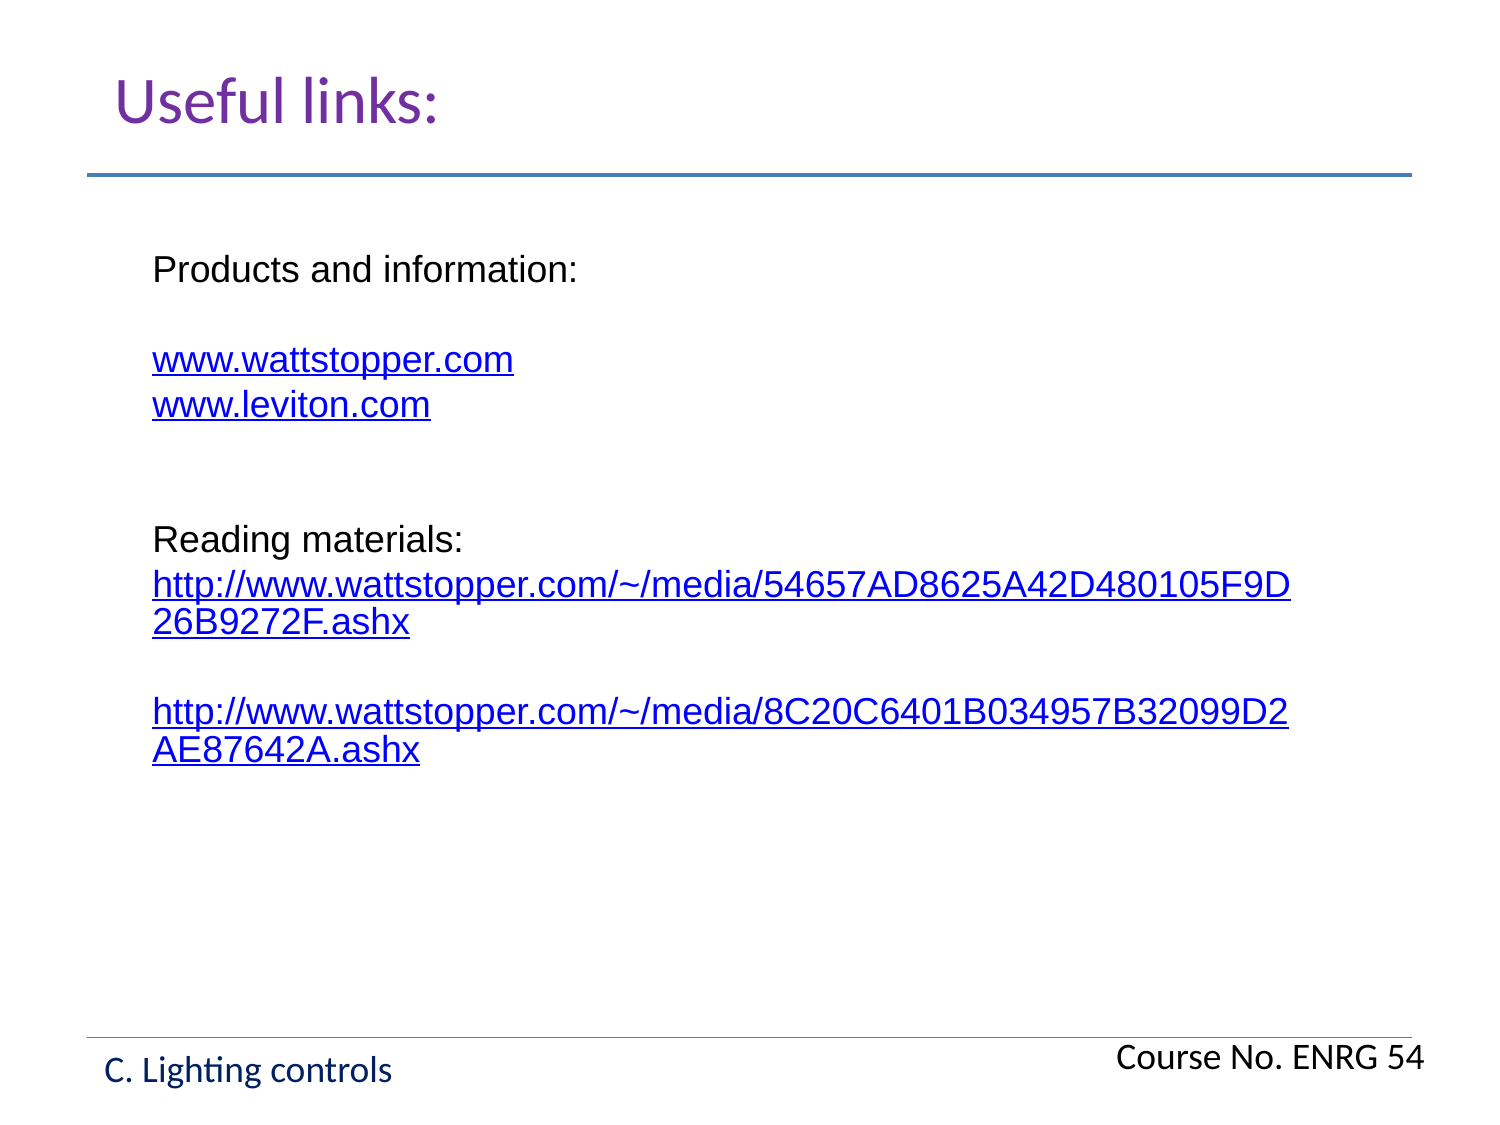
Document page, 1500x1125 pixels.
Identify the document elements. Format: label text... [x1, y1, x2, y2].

text_box Course No. ENRG 54 [1101, 1024, 1441, 1085]
text_box C. Lighting controls [89, 1045, 409, 1098]
text_box Products and information: www.wattstopper.com www.leviton.com Reading materials: http://www.wattstopper.com/~/media/54657AD8625A42D480105F9D26B9272F.ashx http://www.wattstopper.com/~/media/8C20C6401B034957B32099D2AE87642A.ashx [137, 237, 1313, 883]
text_box Useful links: [99, 49, 1400, 145]
